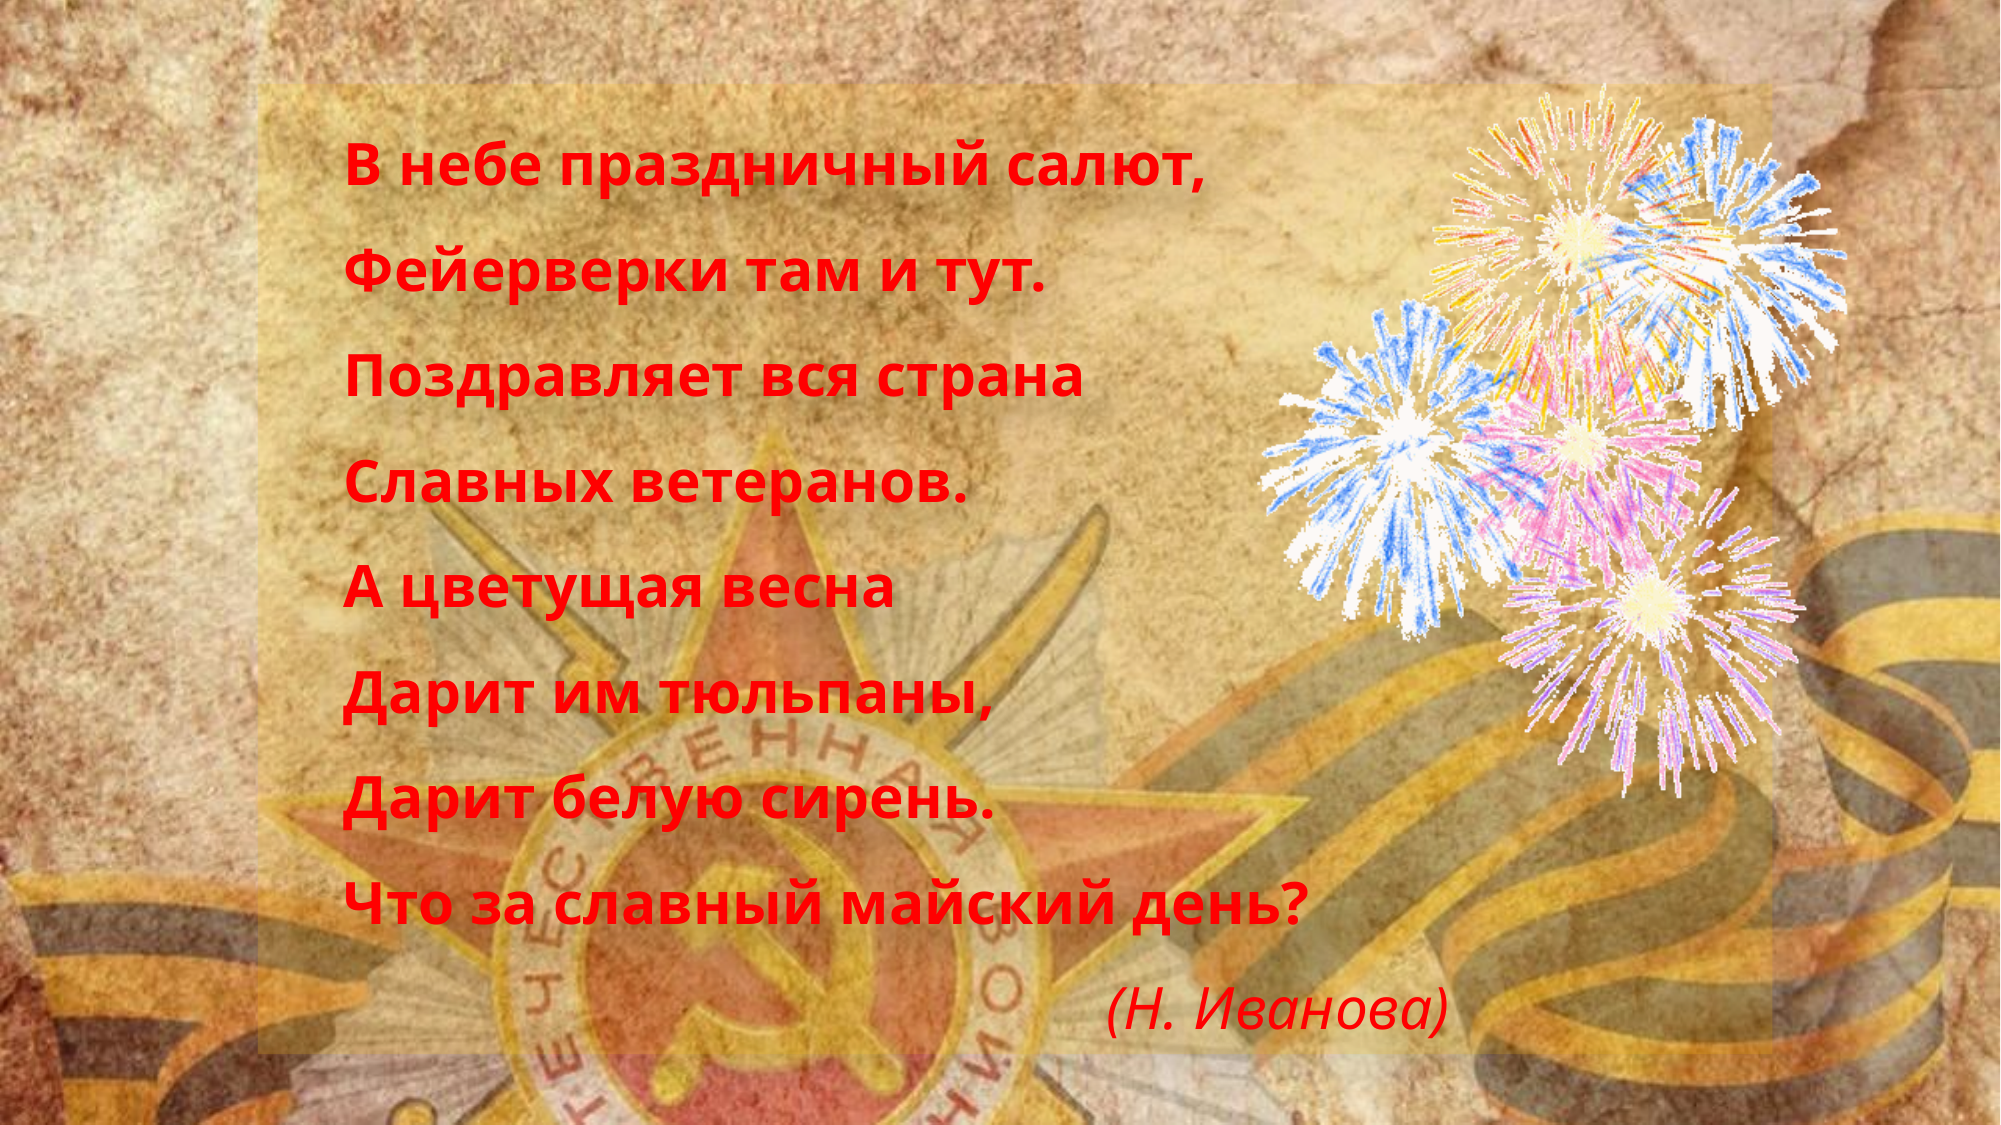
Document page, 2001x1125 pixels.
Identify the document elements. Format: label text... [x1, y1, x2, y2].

list В небе праздничный салют, Фейерверки там и тут. Поздравляет вся страна Славных ветеранов. А цветущая весна Дарит им тюльпаны, Дарит белую сирень. Что за славный майский день? (Н. Иванова) [257, 83, 1773, 1055]
picture [0, 0, 2001, 1125]
